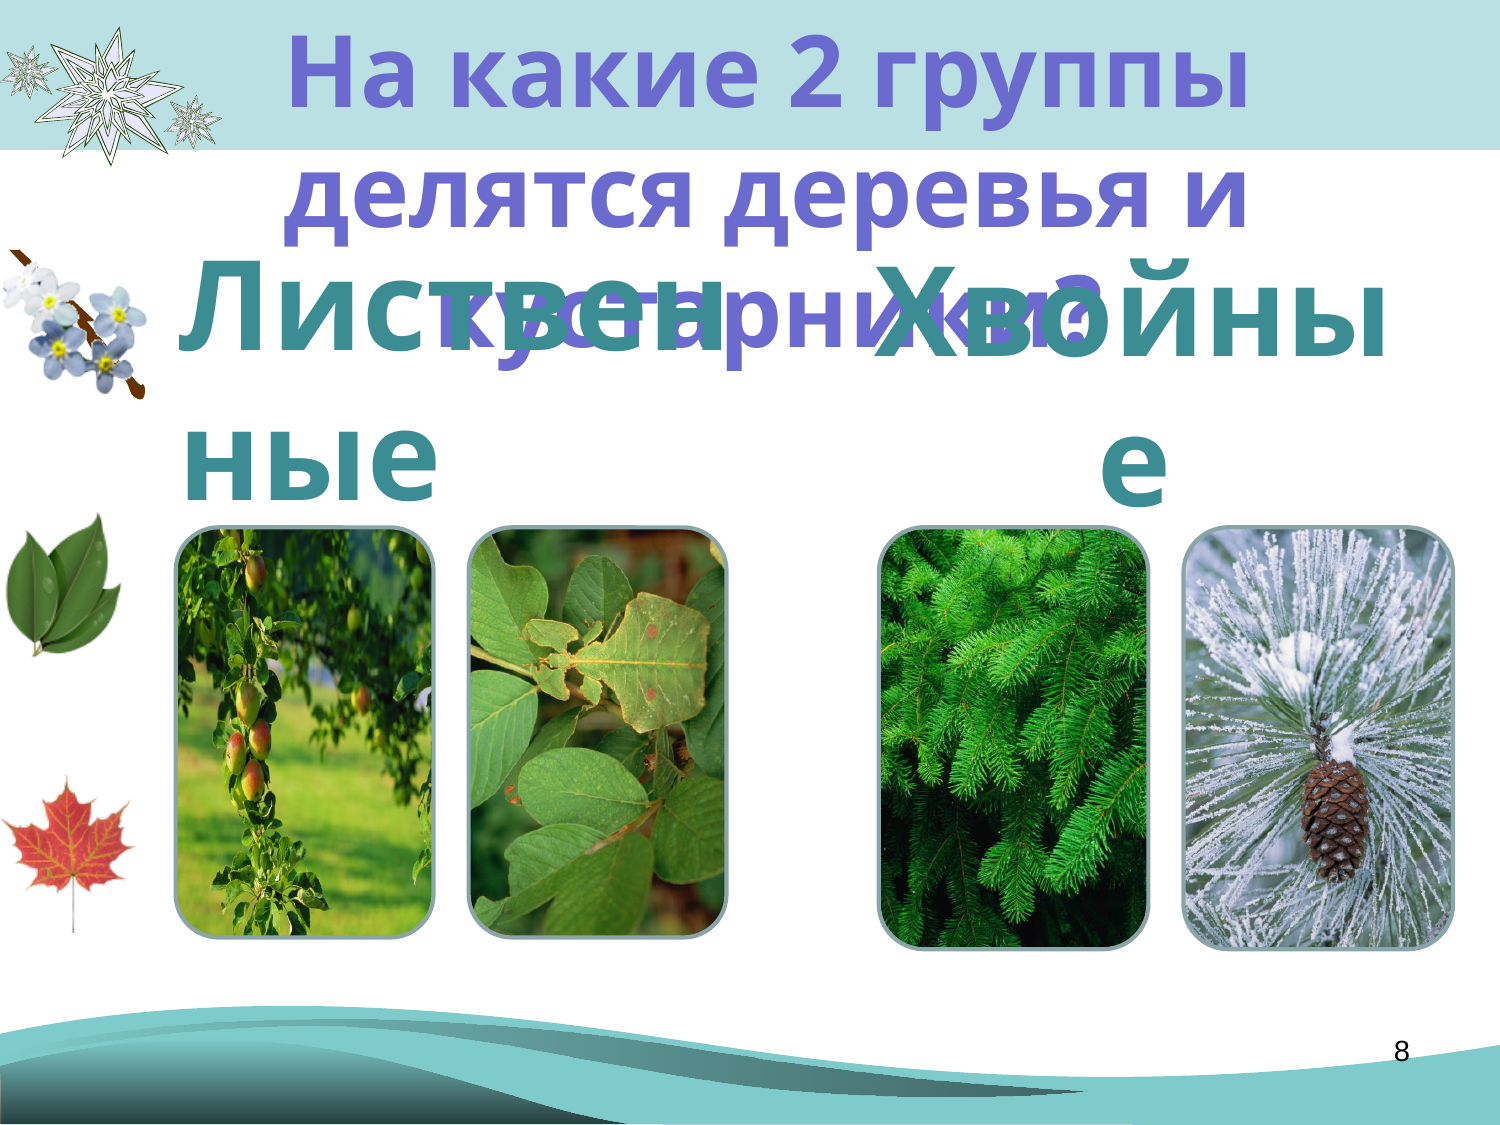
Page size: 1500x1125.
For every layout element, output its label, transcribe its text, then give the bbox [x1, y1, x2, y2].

picture [0, 260, 150, 396]
picture [175, 527, 434, 938]
title На какие 2 группы делятся деревья и кустарники? [93, 93, 1444, 282]
list Лиственные [163, 351, 828, 534]
picture [1183, 527, 1454, 950]
picture [468, 527, 727, 938]
picture [0, 774, 136, 933]
picture [878, 527, 1149, 950]
slide_number 8 [1074, 1024, 1426, 1103]
picture [0, 512, 150, 663]
list Хвойные [831, 433, 1437, 539]
